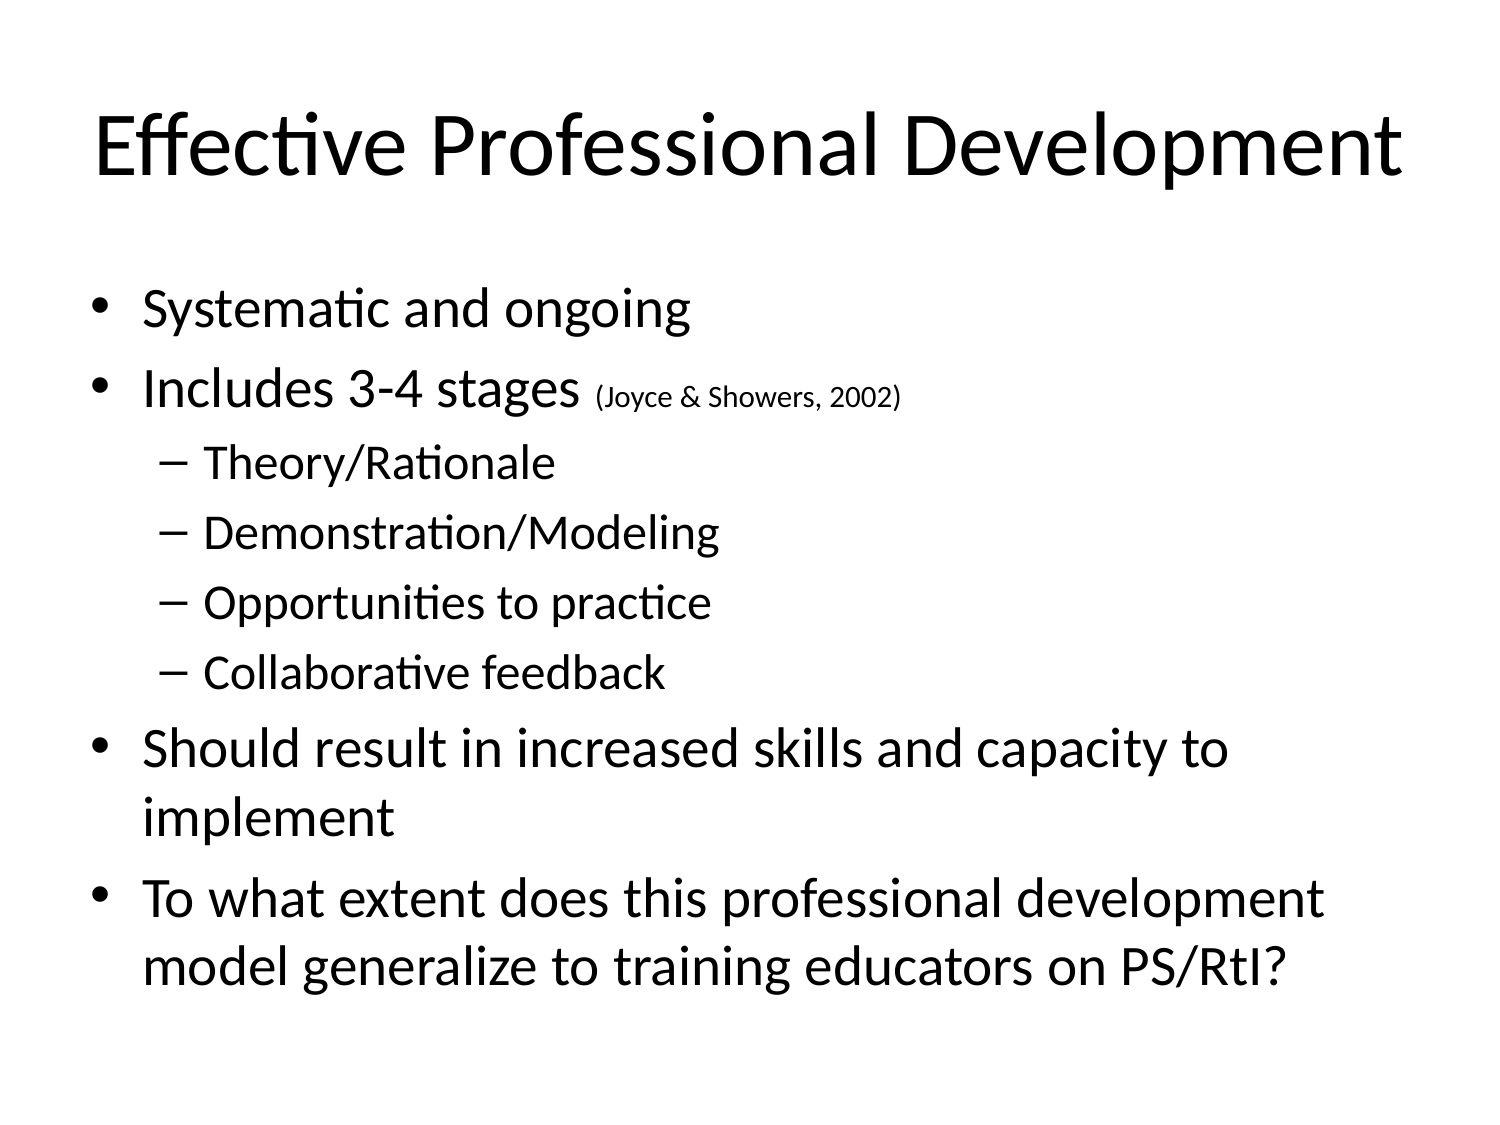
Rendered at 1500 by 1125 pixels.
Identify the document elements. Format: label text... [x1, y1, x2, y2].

title Effective Professional Development [75, 45, 1425, 233]
list Systematic and ongoing Includes 3-4 stages (Joyce & Showers, 2002) Theory/Rationale Demonstration/Modeling Opportunities to practice Collaborative feedback Should result in increased skills and capacity to implement To what extent does this professional development model generalize to training educators on PS/RtI? [75, 262, 1425, 1005]
